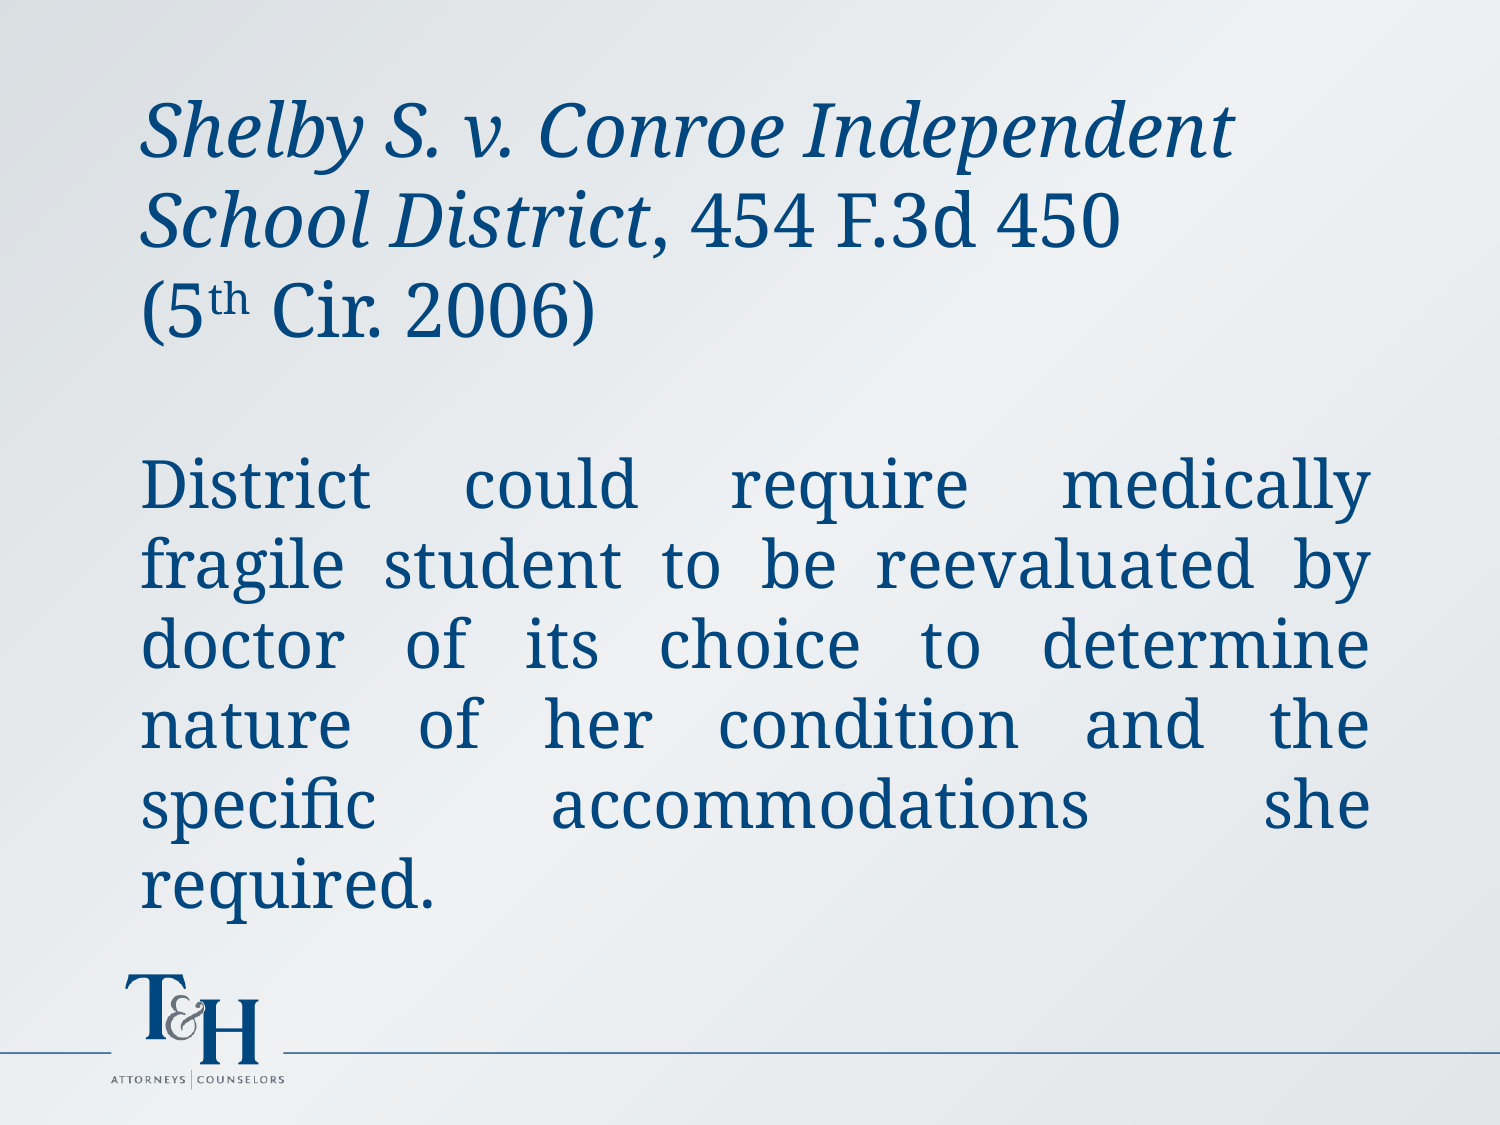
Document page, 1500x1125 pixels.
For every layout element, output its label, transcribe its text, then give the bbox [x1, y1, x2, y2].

list Shelby S. v. Conroe Independent School District, 454 F.3d 450 (5th Cir. 2006) District could require medically fragile student to be reevaluated by doctor of its choice to determine nature of her condition and the specific accommodations she required. [124, 74, 1388, 851]
picture [0, 0, 1500, 1125]
